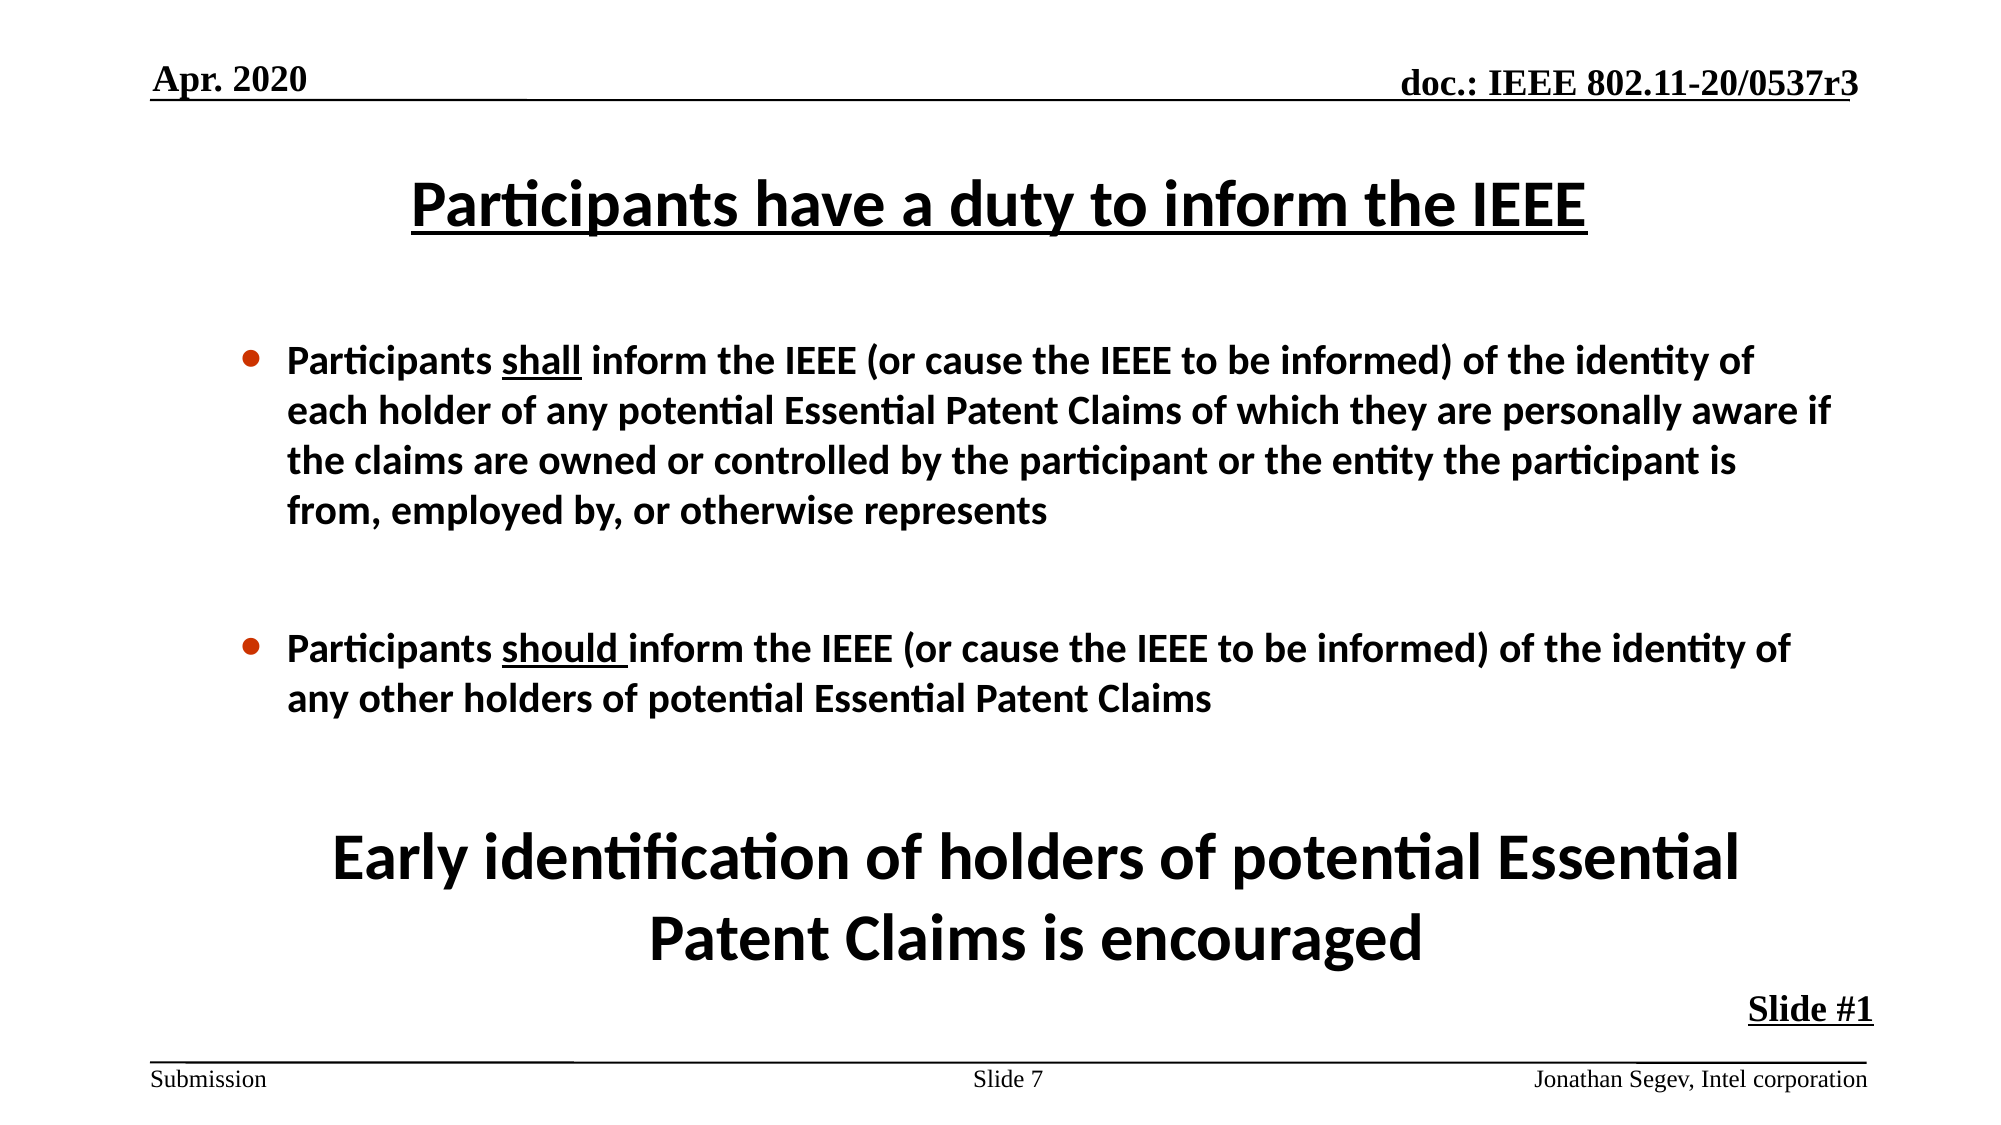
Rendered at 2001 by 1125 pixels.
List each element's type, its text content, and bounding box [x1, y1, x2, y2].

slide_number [152, 54, 563, 100]
footer Jonathan Segev, Intel corporation [1171, 1061, 1869, 1093]
title Participants have a duty to inform the IEEE [149, 112, 1850, 288]
slide_number Slide 7 [950, 1061, 1067, 1123]
list Participants shall inform the IEEE (or cause the IEEE to be informed) of the identity of each holder of any potential Essential Patent Claims of which they are personally aware if the claims are owned or controlled by the participant or the entity the participant is from, employed by, or otherwise represents Participants should inform the IEEE (or cause the IEEE to be informed) of the identity of any other holders of potential Essential Patent Claims Early identification of holders of potential Essential Patent Claims is encouraged [149, 324, 1850, 1000]
text_box Slide #1 [1733, 976, 1890, 1037]
